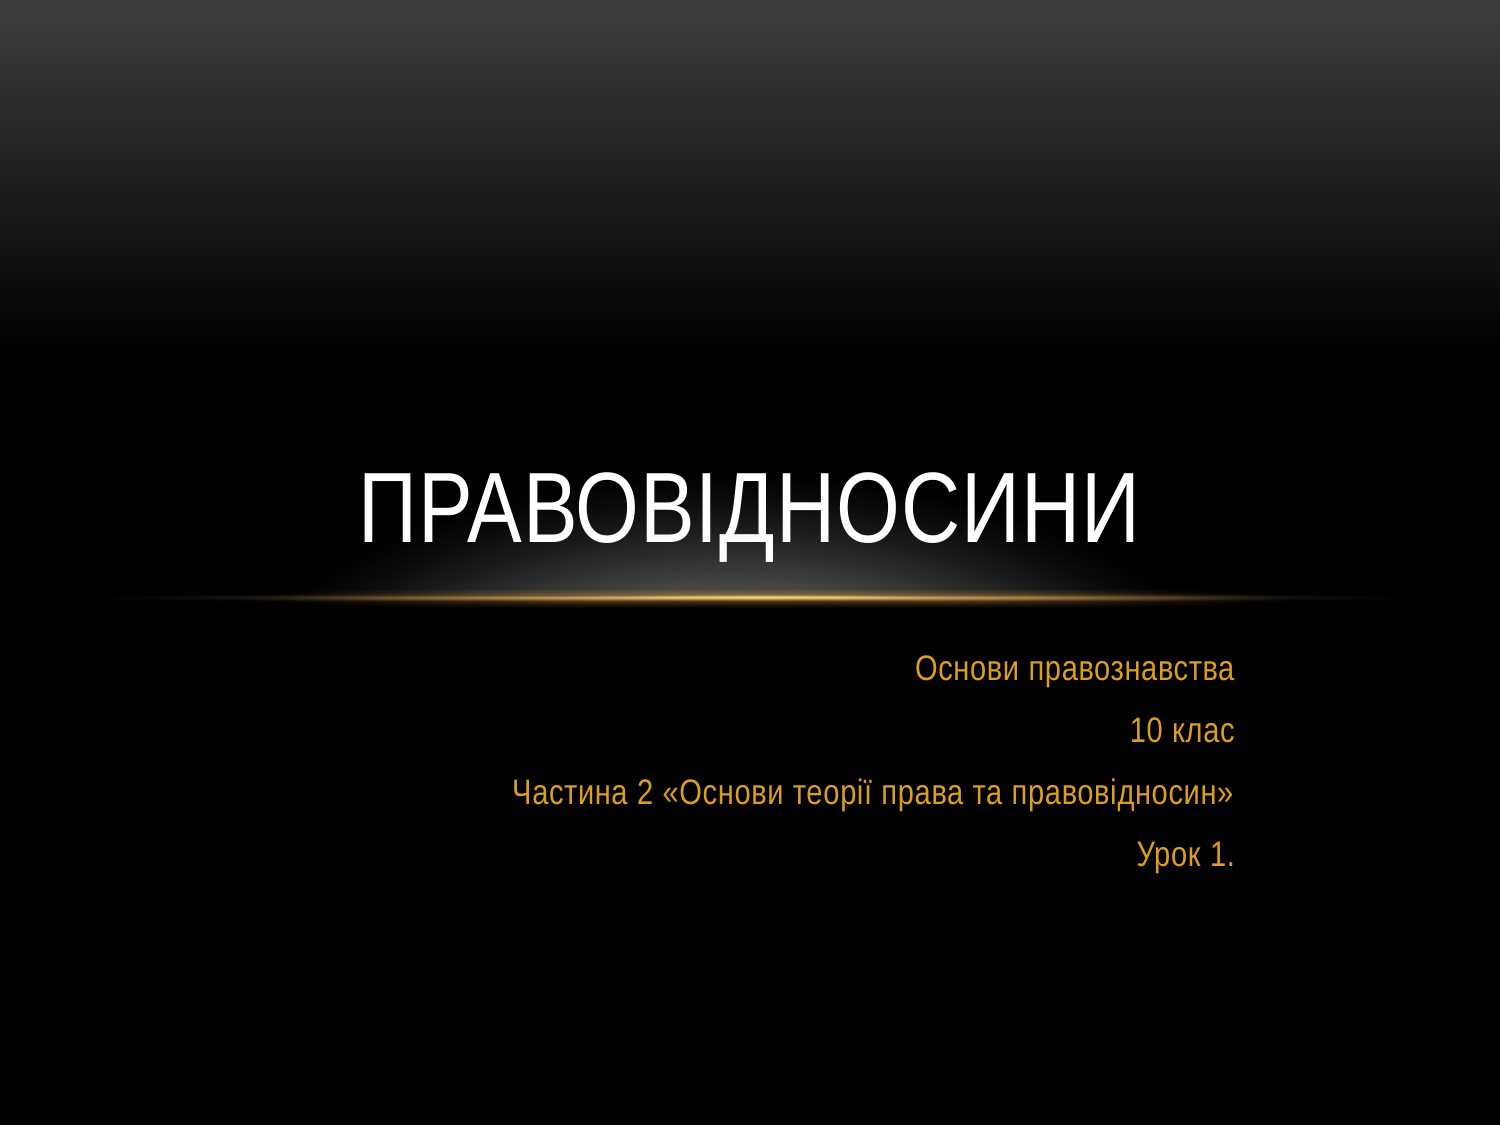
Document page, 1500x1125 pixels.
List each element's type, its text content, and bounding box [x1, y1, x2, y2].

picture [0, 0, 1500, 750]
subtitle Основи правознавства 10 клас Частина 2 «Основи теорії права та правовідносин» Урок 1. [200, 637, 1250, 925]
title правовідносини [112, 329, 1388, 571]
